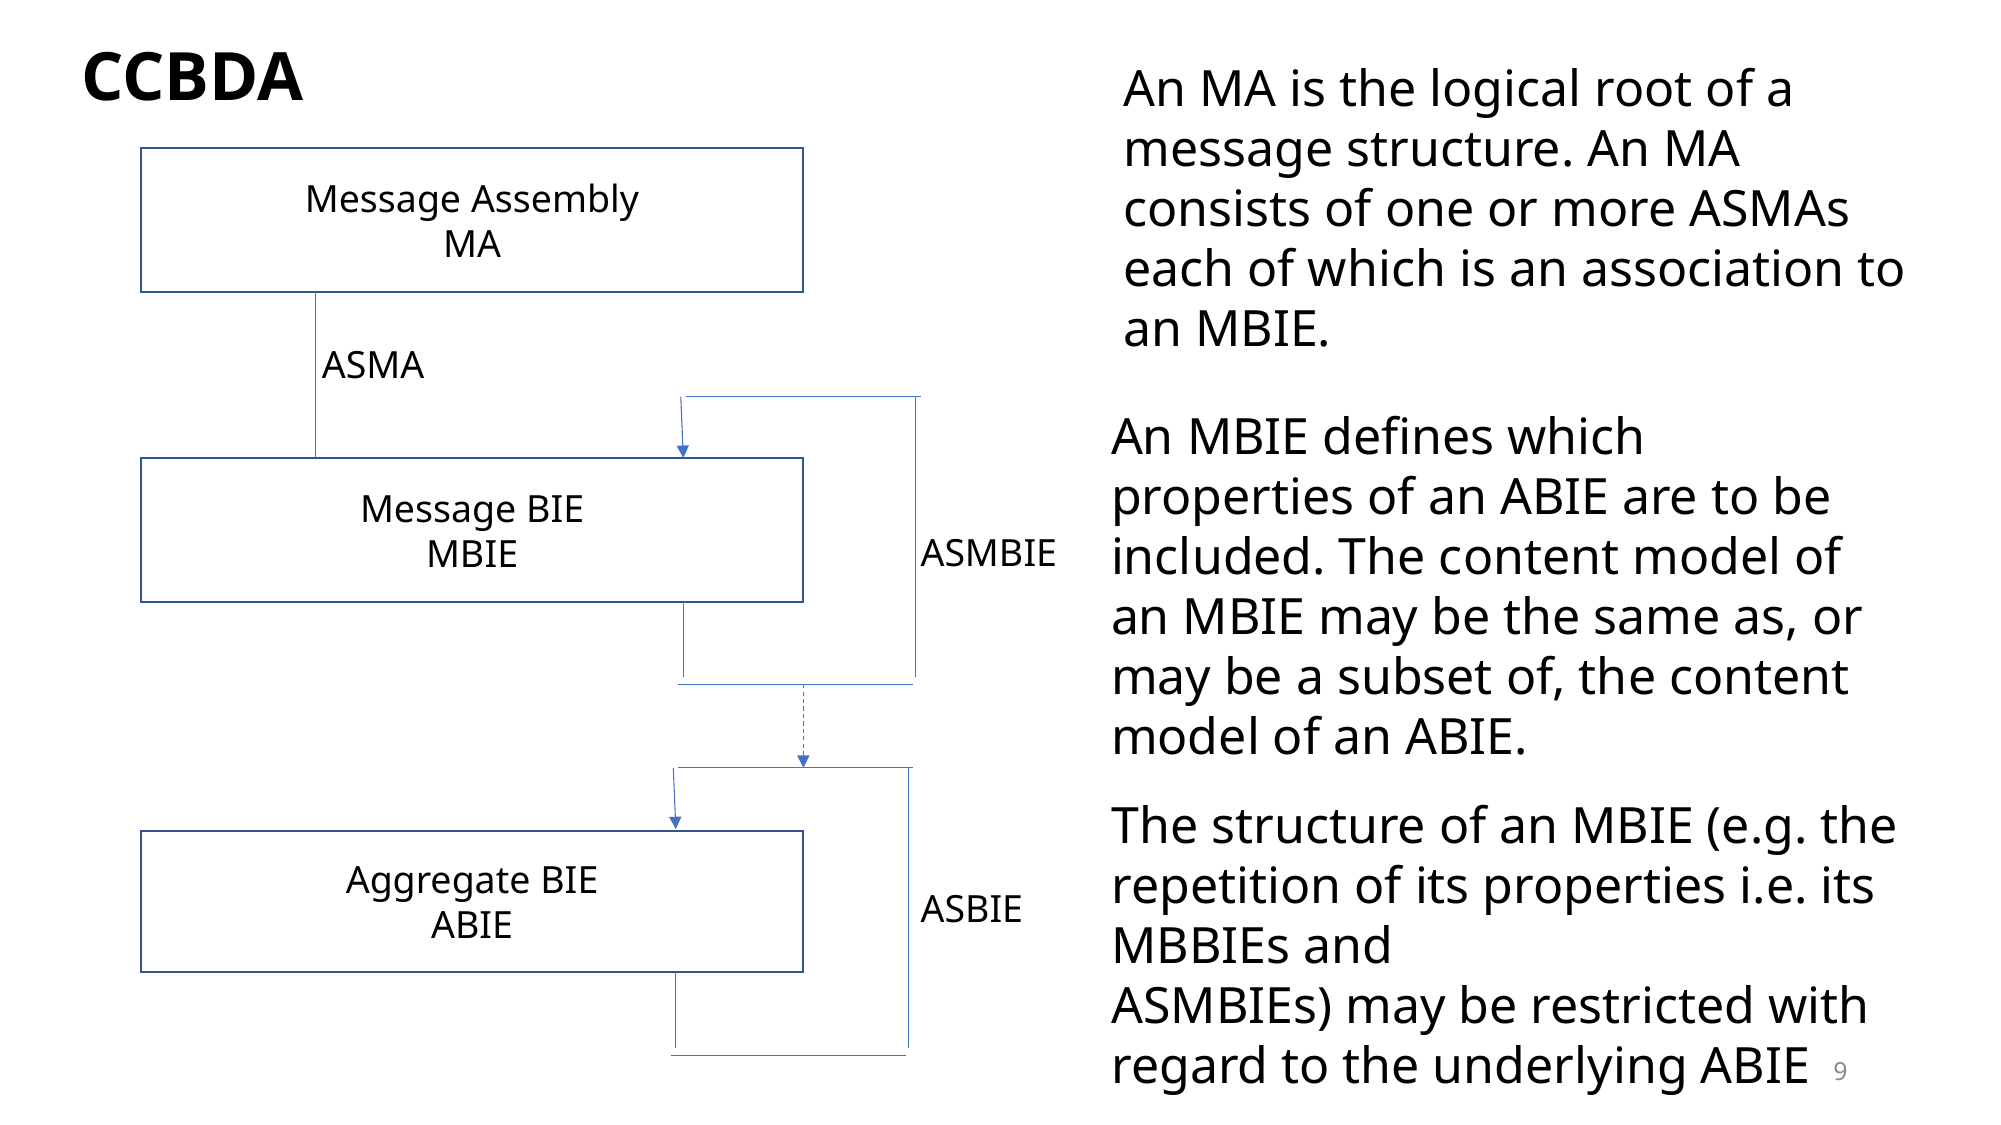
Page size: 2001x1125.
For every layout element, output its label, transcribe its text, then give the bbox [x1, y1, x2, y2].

text_box The structure of an MBIE (e.g. the repetition of its properties i.e. its MBBIEs and ASMBIEs) may be restricted with regard to the underlying ABIE [1096, 786, 1937, 1102]
text_box Aggregate BIE ABIE [140, 830, 804, 973]
text_box ASMA [316, 333, 472, 393]
text_box An MBIE defines which properties of an ABIE are to be included. The content model of an MBIE may be the same as, or may be a subset of, the content model of an ABIE. [1096, 397, 1900, 786]
text_box ASBIE [909, 877, 1071, 938]
text_box ASMBIE [905, 521, 915, 582]
text_box ASMBIE [916, 521, 1096, 582]
text_box Message Assembly MA [140, 147, 804, 293]
text_box Message BIE MBIE [140, 457, 804, 603]
text_box CCBDA [41, 26, 344, 122]
text_box ASMA [307, 333, 315, 393]
slide_number 9 [1412, 1042, 1863, 1103]
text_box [680, 396, 684, 458]
text_box An MA is the logical root of a message structure. An MA consists of one or more ASMAs each of which is an association to an MBIE. [1108, 48, 1925, 424]
